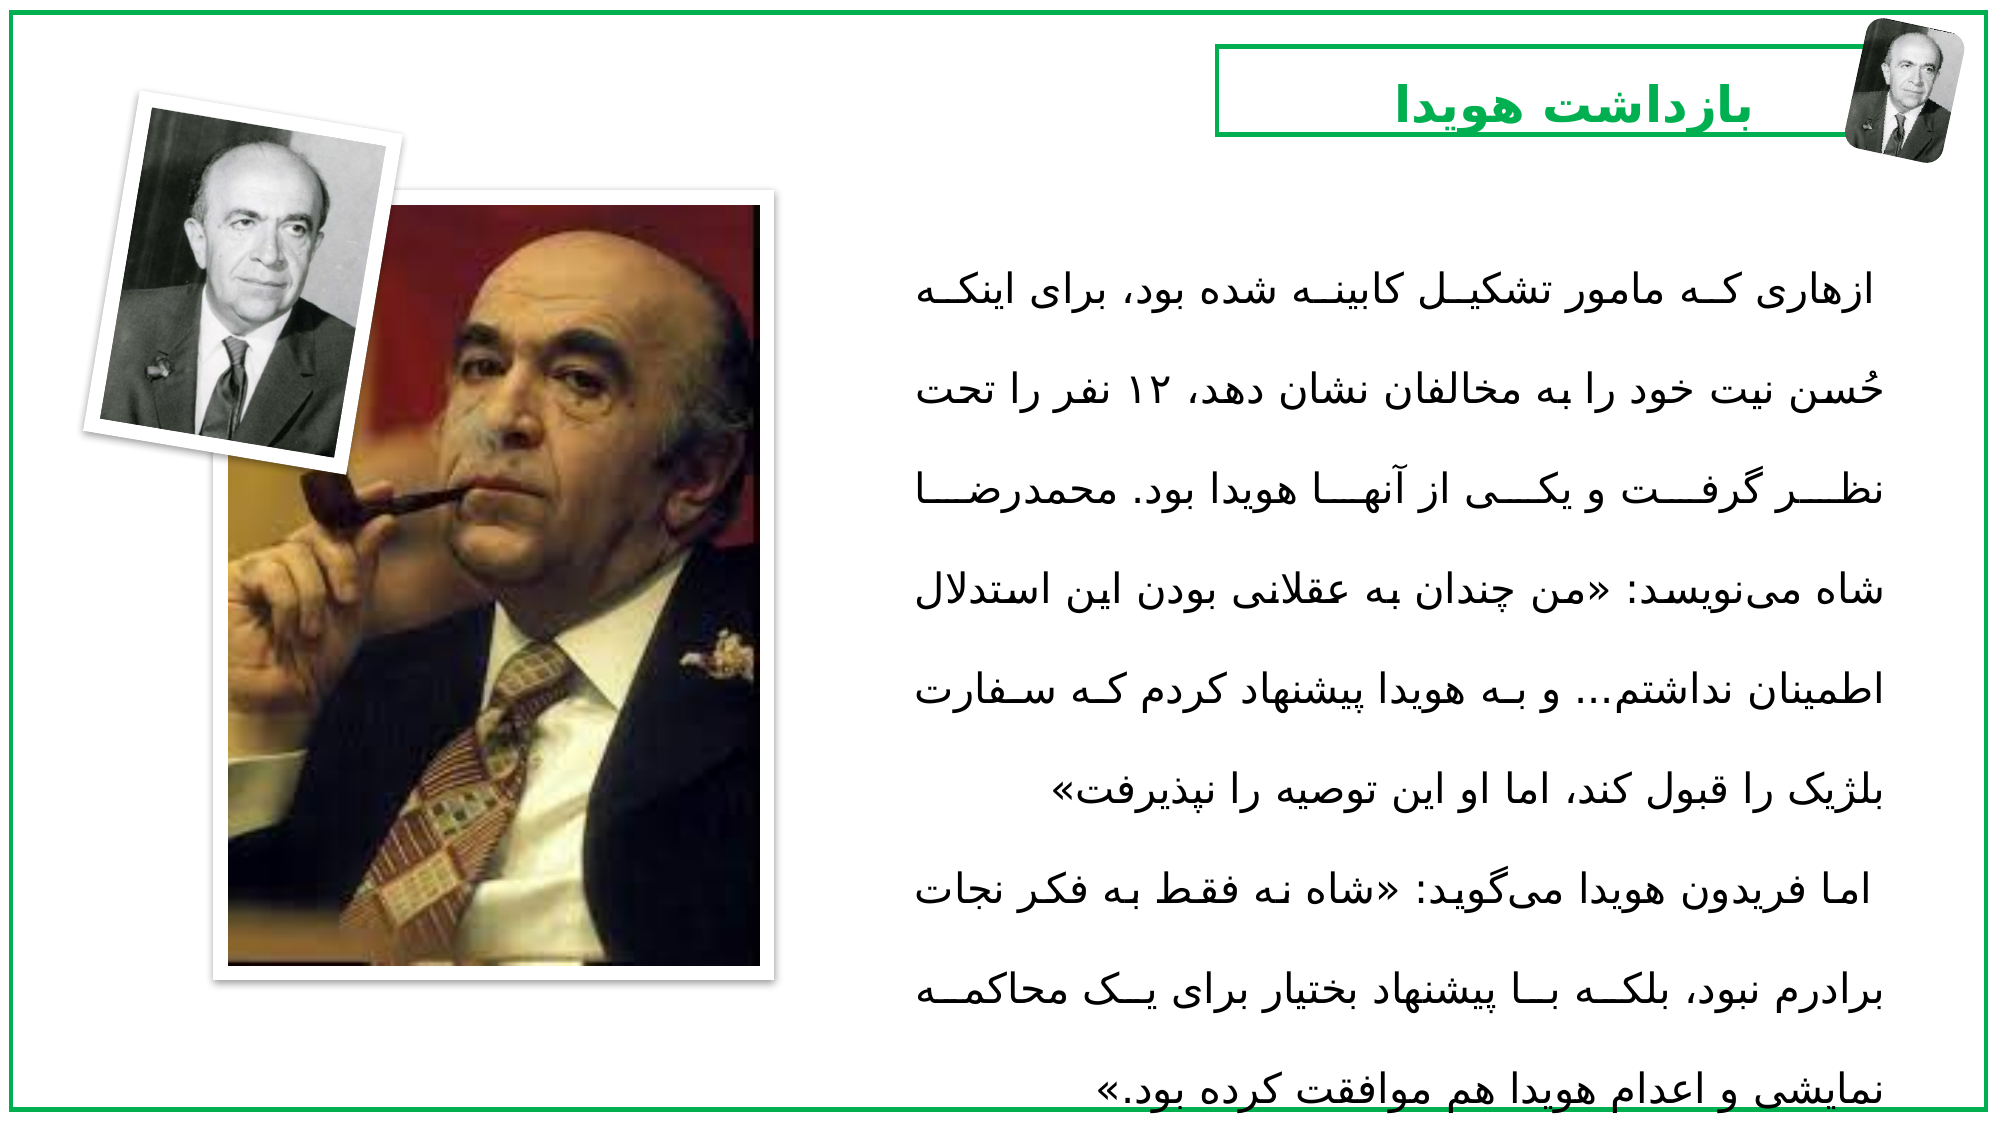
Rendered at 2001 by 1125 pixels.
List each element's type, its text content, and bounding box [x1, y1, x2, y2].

picture [101, 108, 760, 966]
picture [1845, 18, 1965, 163]
text_box ازهاری که مامور تشکیل کابینه شده بود، برای اینکه حُسن نیت خود را به مخالفان نشان دهد، ۱۲ نفر را تحت نظر گرفت و یکی از آنها هویدا بود. محمدرضا شاه می‌نویسد: «من چندان به عقلانی بودن این استدلال اطمینان نداشتم... و به هویدا پیشنهاد کردم که سفارت بلژیک را قبول کند، اما او این توصیه را نپذیرفت» اما فریدون هویدا می‌گوید: «شاه نه فقط به فکر نجات برادرم نبود، بلکه با پیشنهاد بختیار برای یک محاکمه نمایشی و اعدام هویدا هم موافقت کرده بود.» [900, 204, 1901, 1120]
text_box بازداشت هویدا [1379, 35, 1770, 140]
